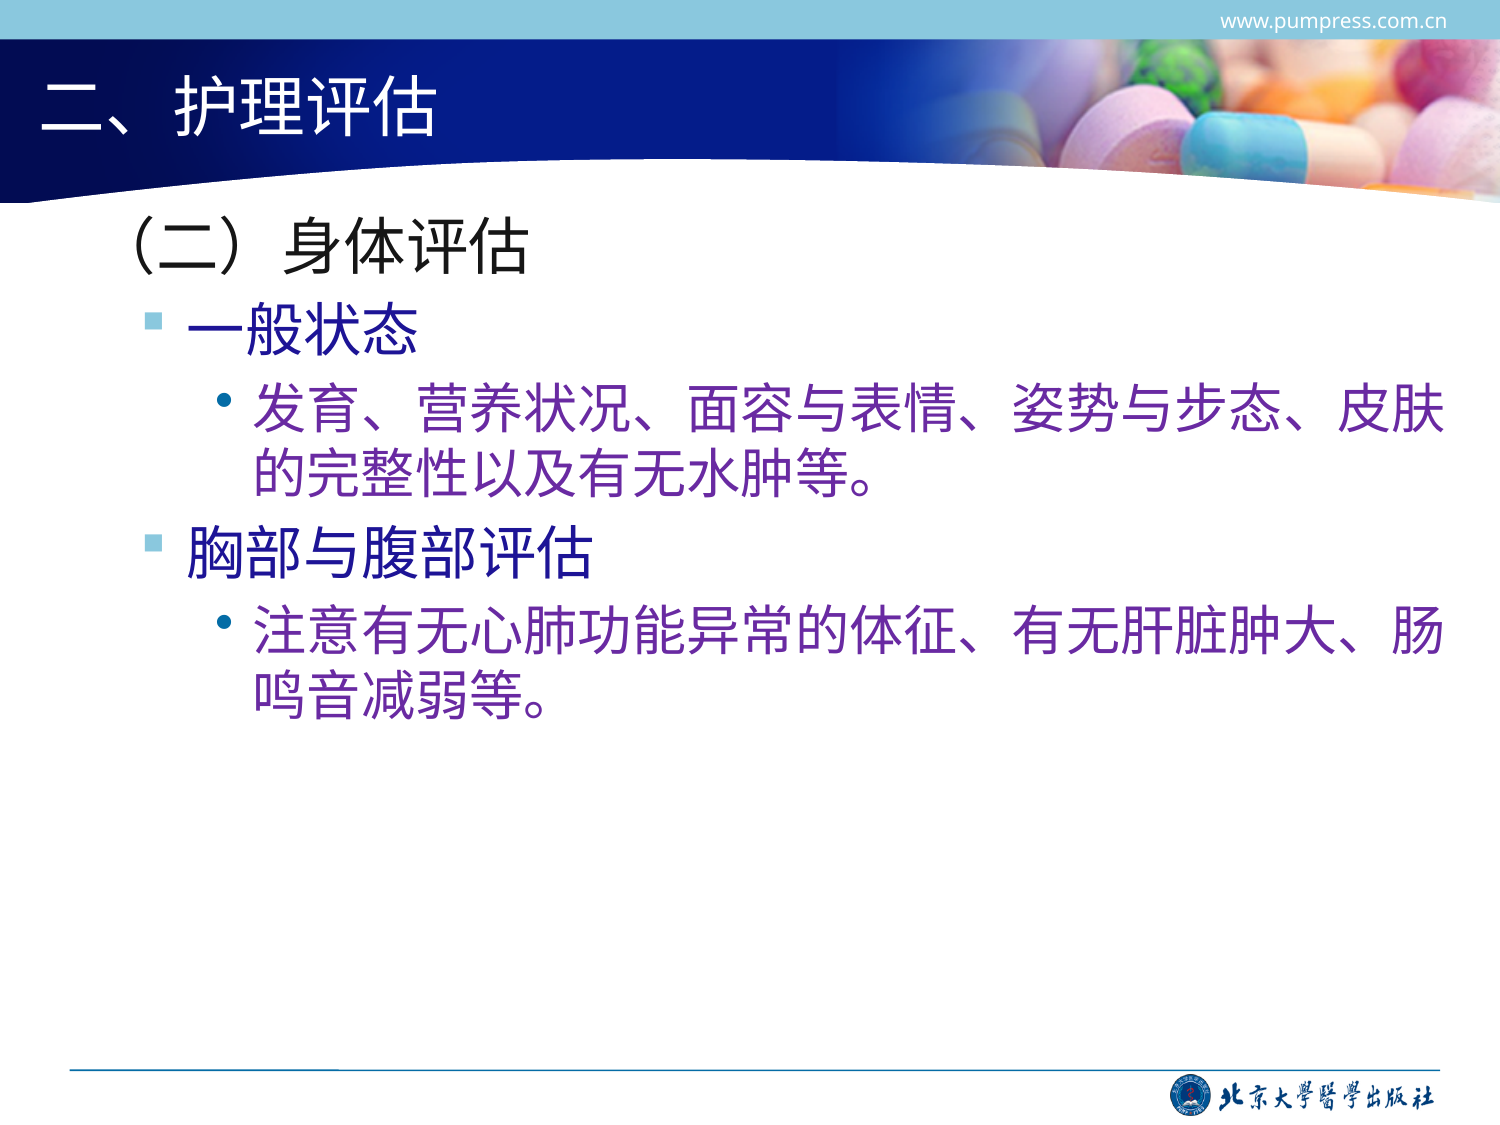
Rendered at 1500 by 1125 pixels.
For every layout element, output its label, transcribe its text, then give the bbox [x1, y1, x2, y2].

picture [1170, 1074, 1436, 1118]
slide_number www.pumpress.com.cn [1024, 0, 1463, 38]
title 二、护理评估 [23, 58, 1349, 152]
picture [0, 40, 1500, 203]
list （二）身体评估 一般状态 发育、营养状况、面容与表情、姿势与步态、皮肤的完整性以及有无水肿等。 胸部与腹部评估 注意有无心肺功能异常的体征、有无肝脏肿大、肠鸣音减弱等。 [49, 198, 1463, 1026]
